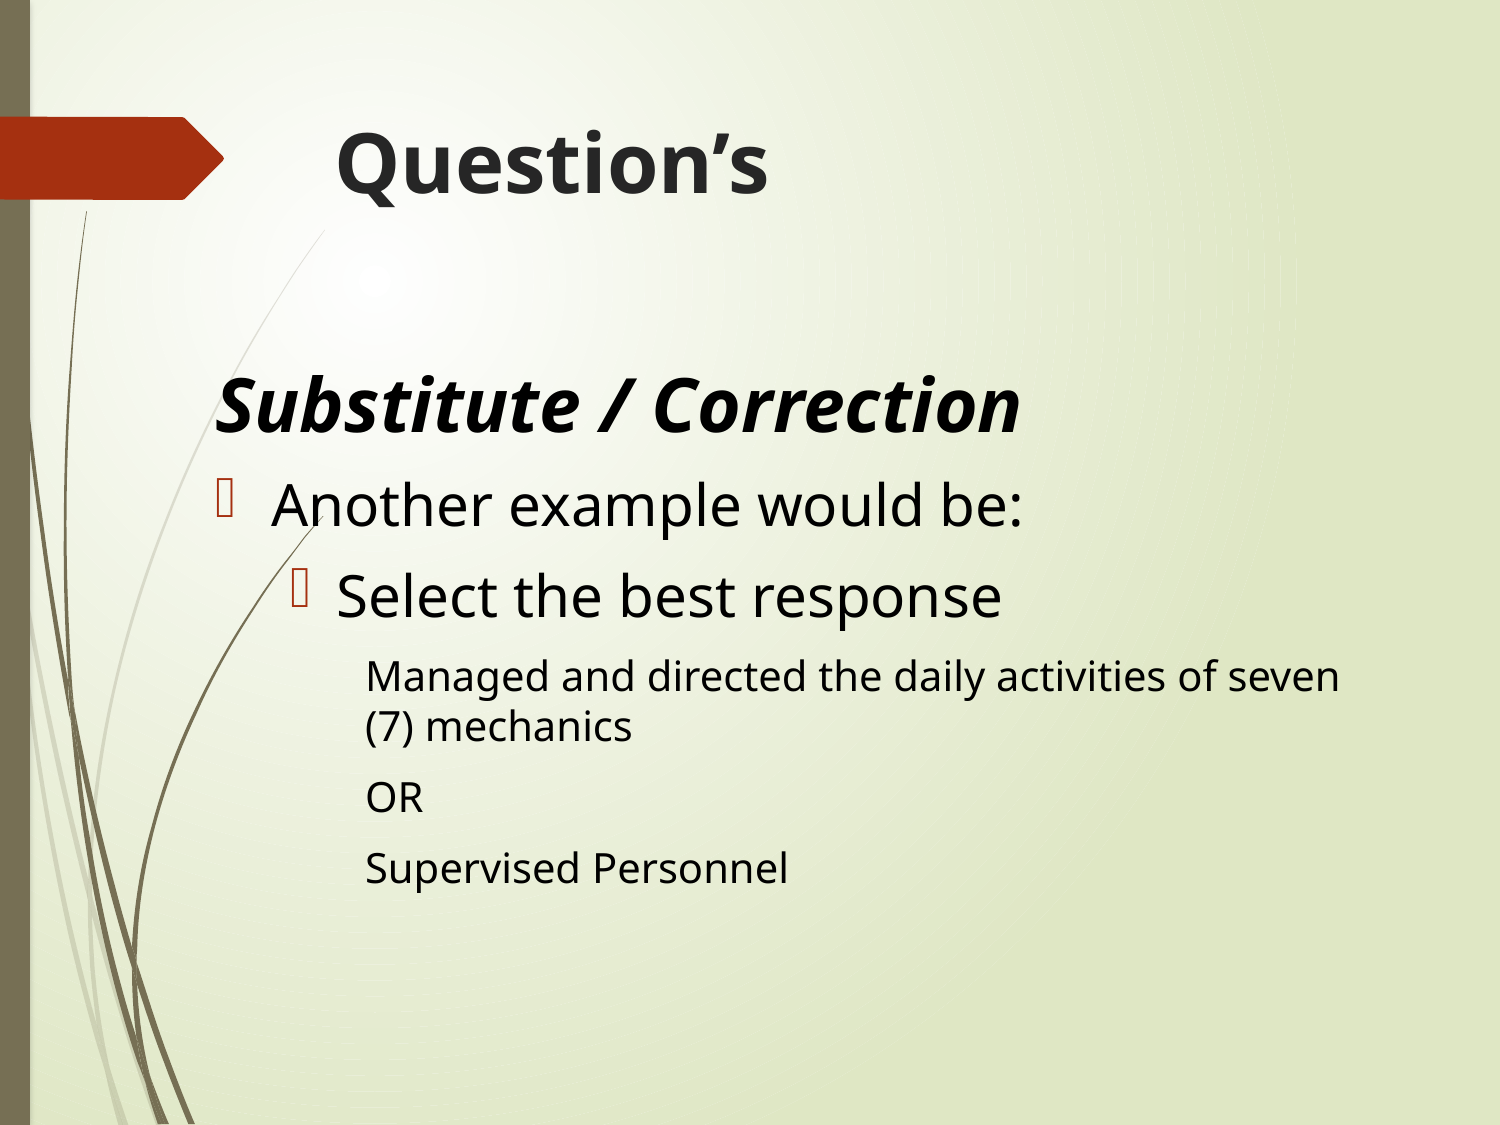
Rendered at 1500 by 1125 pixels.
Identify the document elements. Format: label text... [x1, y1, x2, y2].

list Substitute / Correction Another example would be: Select the best response Managed and directed the daily activities of seven (7) mechanics OR Supervised Personnel [200, 350, 1400, 970]
title Question’s [319, 102, 1400, 313]
